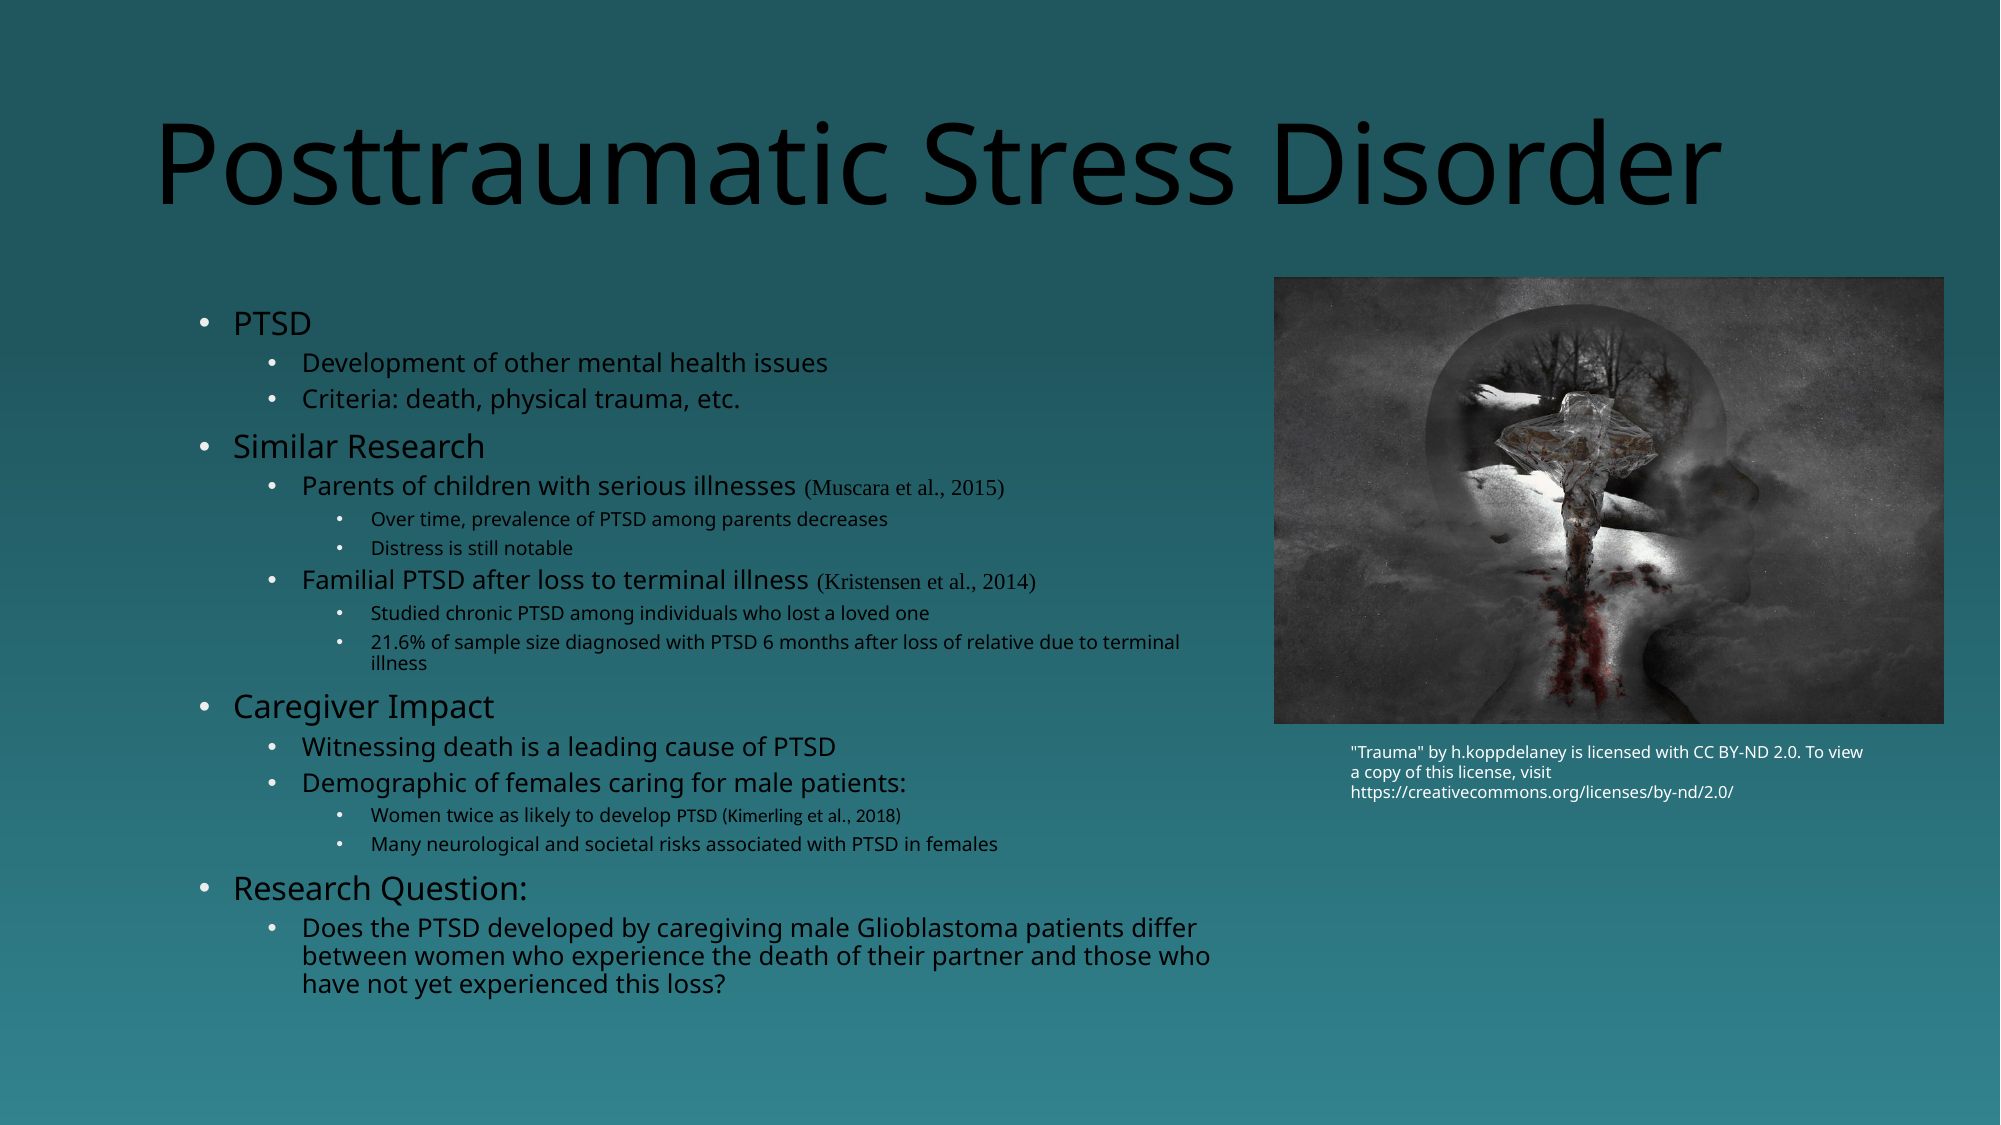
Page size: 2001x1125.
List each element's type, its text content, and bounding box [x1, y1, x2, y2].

picture [1274, 277, 1944, 724]
list PTSD Development of other mental health issues Criteria: death, physical trauma, etc. Similar Research Parents of children with serious illnesses (Muscara et al., 2015) Over time, prevalence of PTSD among parents decreases Distress is still notable Familial PTSD after loss to terminal illness (Kristensen et al., 2014) Studied chronic PTSD among individuals who lost a loved one 21.6% of sample size diagnosed with PTSD 6 months after loss of relative due to terminal illness Caregiver Impact Witnessing death is a leading cause of PTSD Demographic of females caring for male patients: Women twice as likely to develop PTSD (Kimerling et al., 2018) Many neurological and societal risks associated with PTSD in females Research Question: Does the PTSD developed by caregiving male Glioblastoma patients differ between women who experience the death of their partner and those who have not yet experienced this loss? [183, 299, 1257, 1014]
title Posttraumatic Stress Disorder [137, 59, 1863, 278]
text_box "Trauma" by h.koppdelaney is licensed with CC BY-ND 2.0. To view a copy of this license, visit https://creativecommons.org/licenses/by-nd/2.0/ [1335, 734, 1881, 810]
